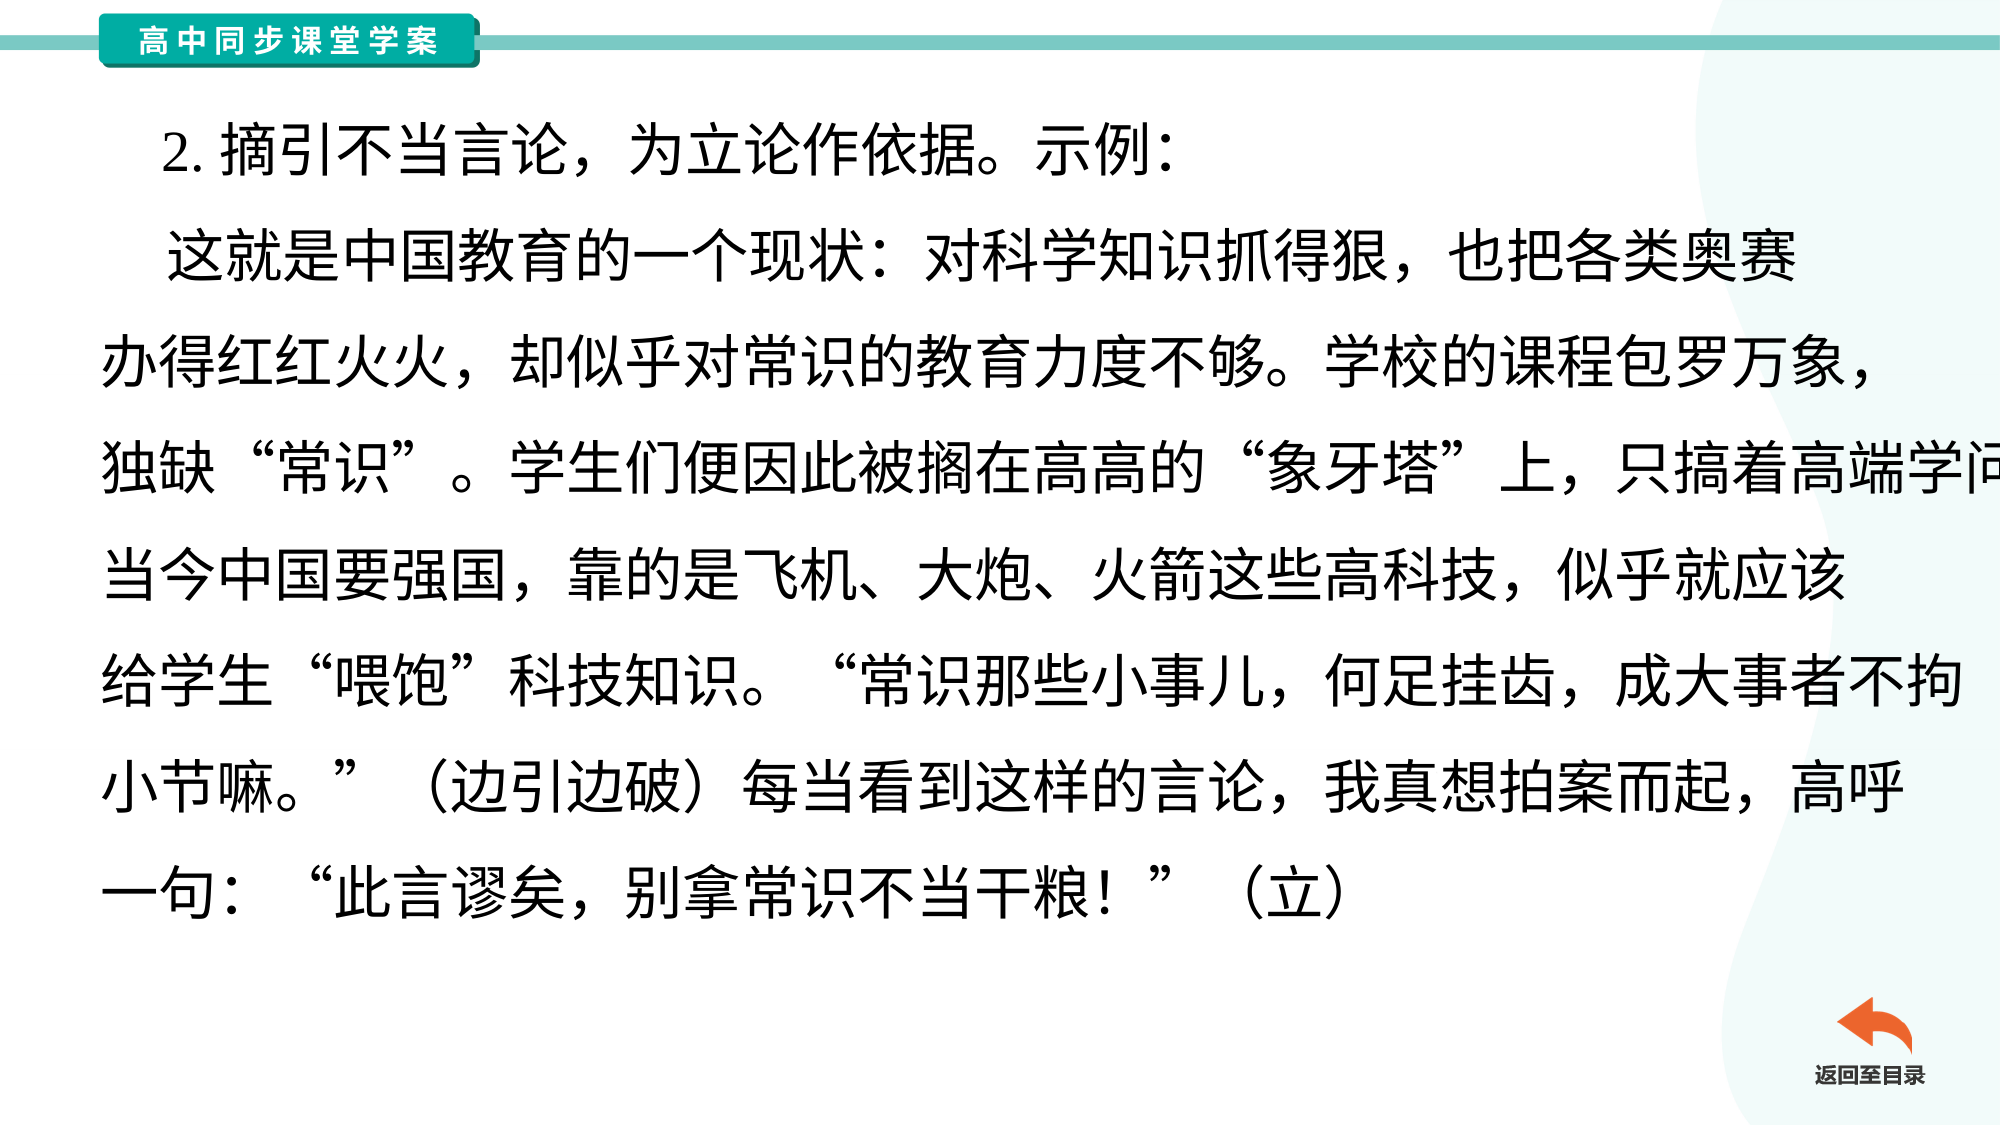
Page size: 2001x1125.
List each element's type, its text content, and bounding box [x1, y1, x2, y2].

picture [0, 0, 2000, 1125]
text_box 2.摘引不当言论，为立论作依据。示例： 这就是中国教育的一个现状：对科学知识抓得狠，也把各类奥赛 办得红红火火，却似乎对常识的教育力度不够。学校的课程包罗万象， 独缺“常识”。学生们便因此被搁在高高的“象牙塔”上，只搞着高端学问。 当今中国要强国，靠的是飞机、大炮、火箭这些高科技，似乎就应该 给学生“喂饱”科技知识。“常识那些小事儿，何足挂齿，成大事者不拘 小节嘛。”（边引边破）每当看到这样的言论，我真想拍案而起，高呼 一句：“此言谬矣，别拿常识不当干粮！”（立） [100, 76, 1899, 927]
